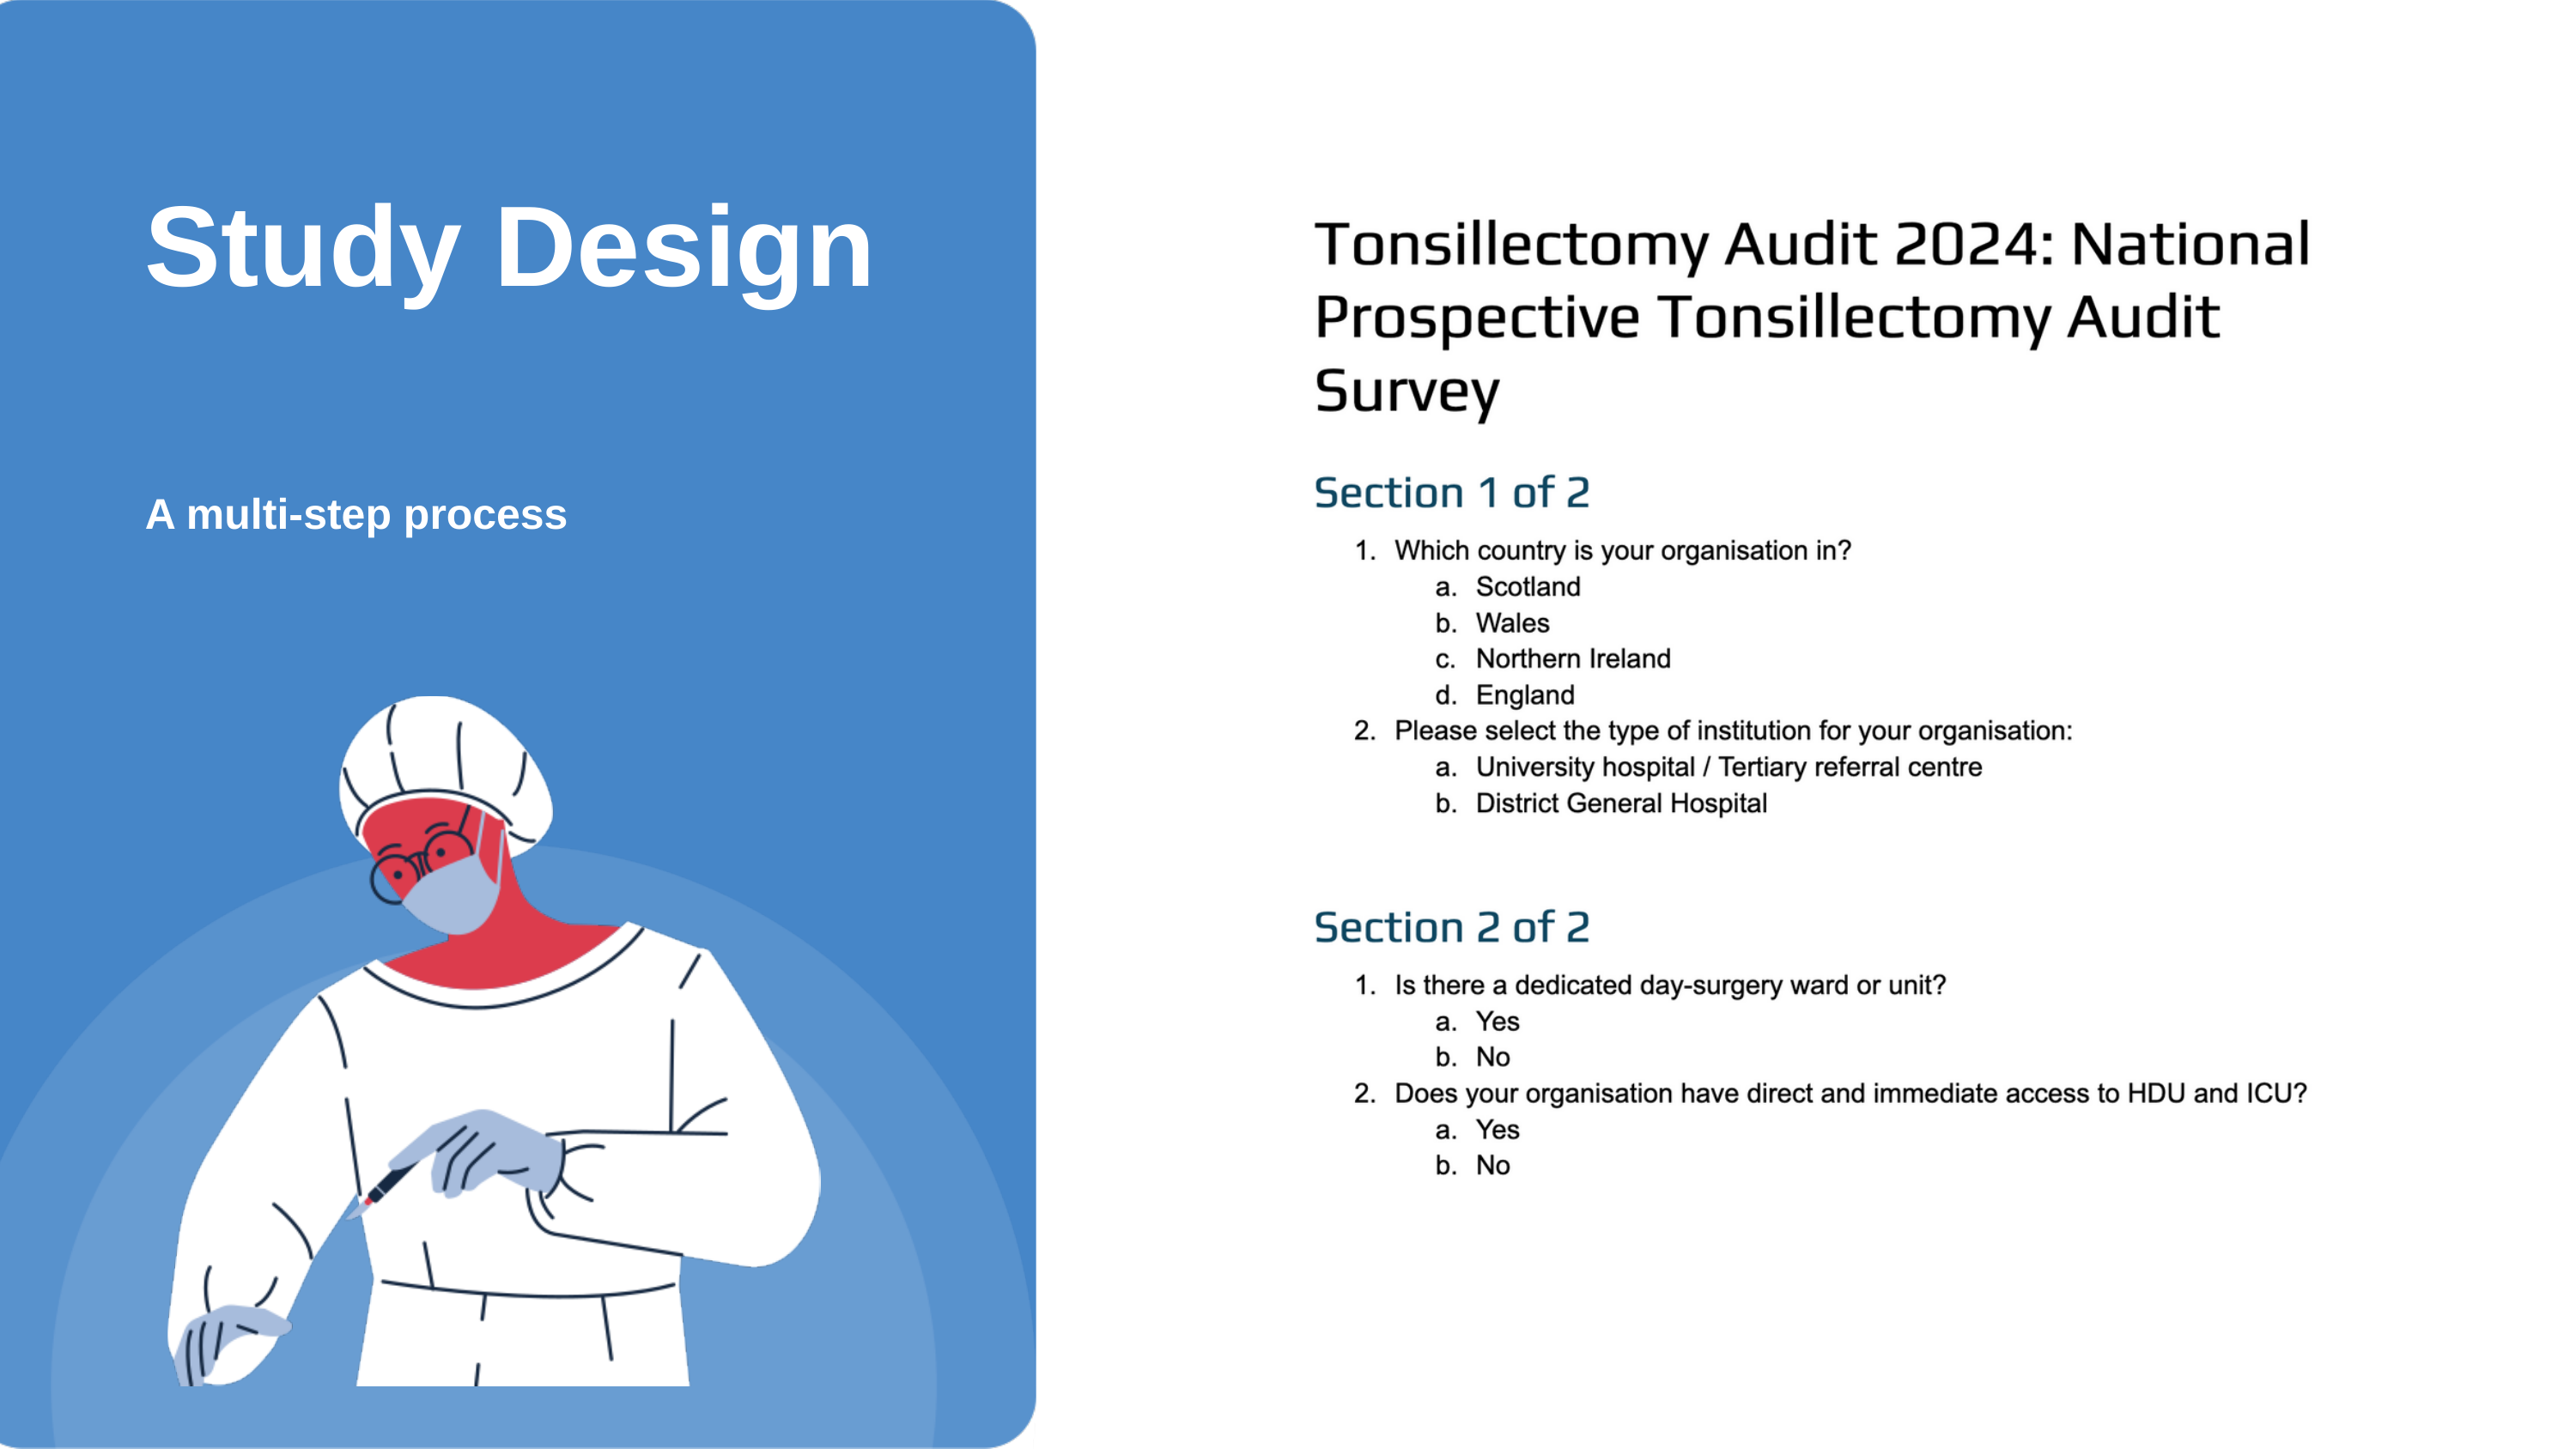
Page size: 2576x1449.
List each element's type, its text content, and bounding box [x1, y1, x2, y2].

text_box A multi-step process [144, 466, 761, 538]
text_box [0, 0, 1036, 844]
text_box [0, 844, 1036, 1449]
text_box [1258, 215, 2388, 1186]
text_box [167, 696, 821, 1386]
text_box Study Design [144, 144, 938, 310]
